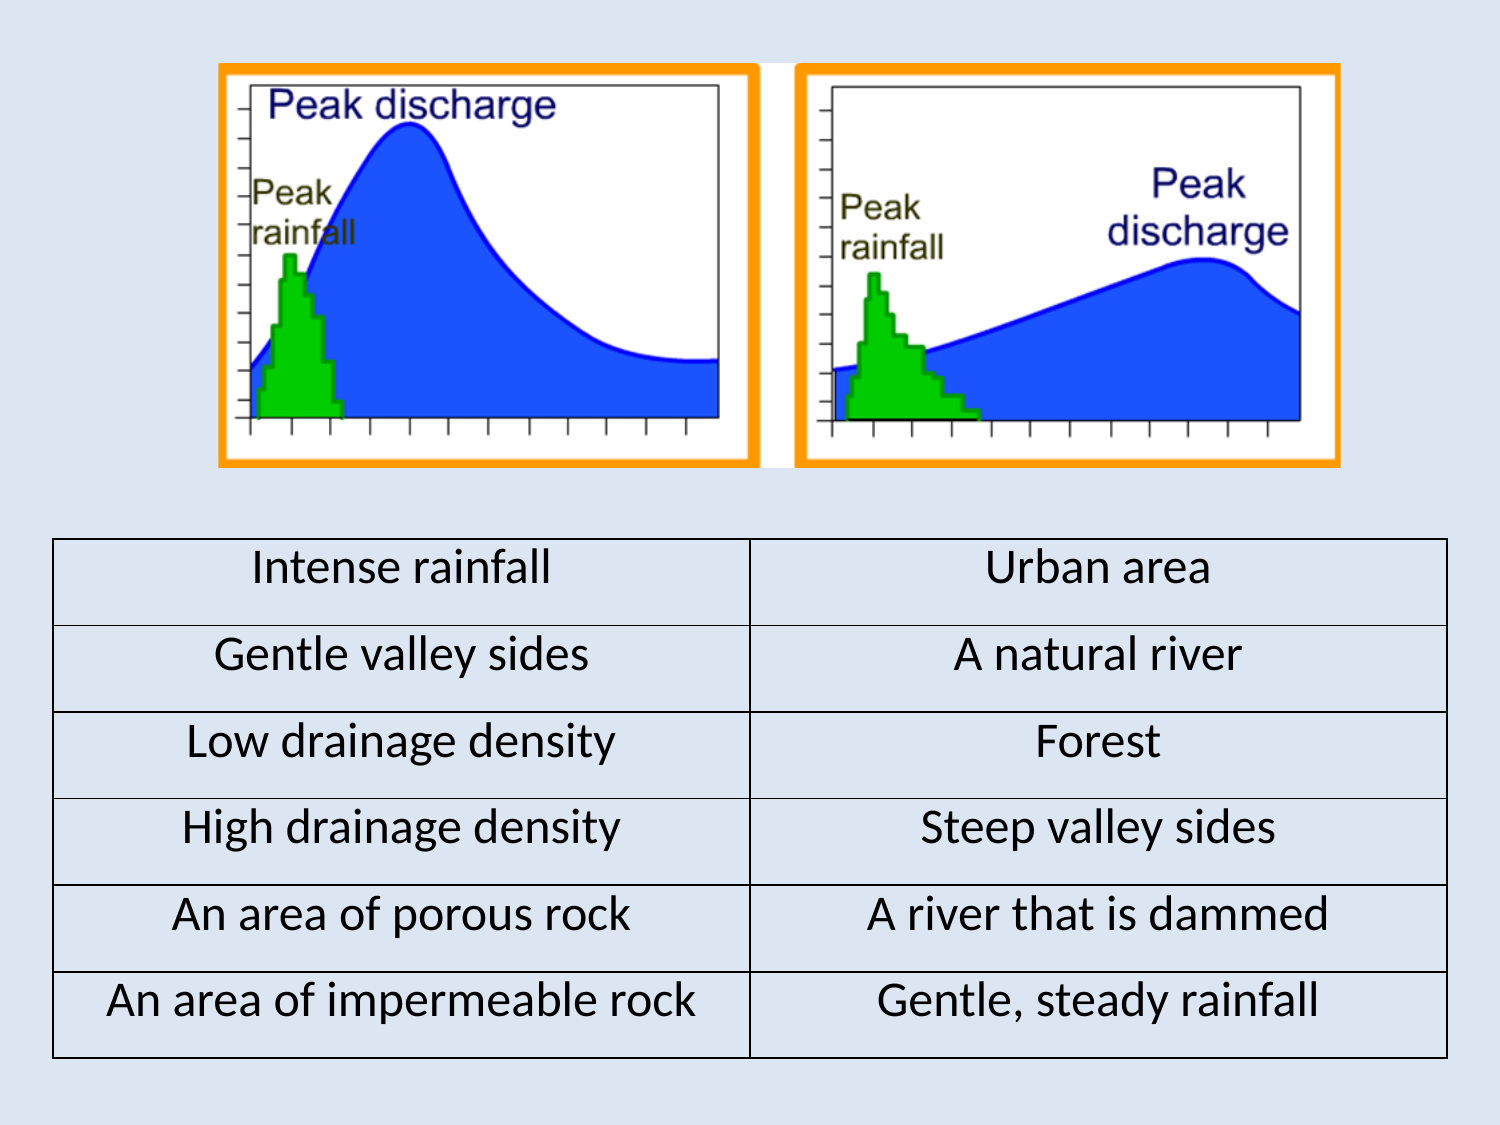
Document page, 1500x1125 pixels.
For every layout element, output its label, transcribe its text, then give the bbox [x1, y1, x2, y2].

table_cell An area of porous rock [54, 886, 749, 971]
table_cell Low drainage density [54, 713, 749, 798]
table_cell An area of impermeable rock [54, 973, 749, 1057]
picture [218, 63, 1341, 469]
table_cell Forest [751, 713, 1446, 798]
table_cell A natural river [751, 626, 1446, 711]
table_cell Steep valley sides [751, 799, 1446, 884]
table_cell Gentle, steady rainfall [751, 973, 1446, 1057]
table_cell A river that is dammed [751, 886, 1446, 971]
table_header Urban area [751, 540, 1446, 625]
table_cell Gentle valley sides [54, 626, 749, 711]
table_header Intense rainfall [54, 540, 749, 625]
table_cell High drainage density [54, 799, 749, 884]
